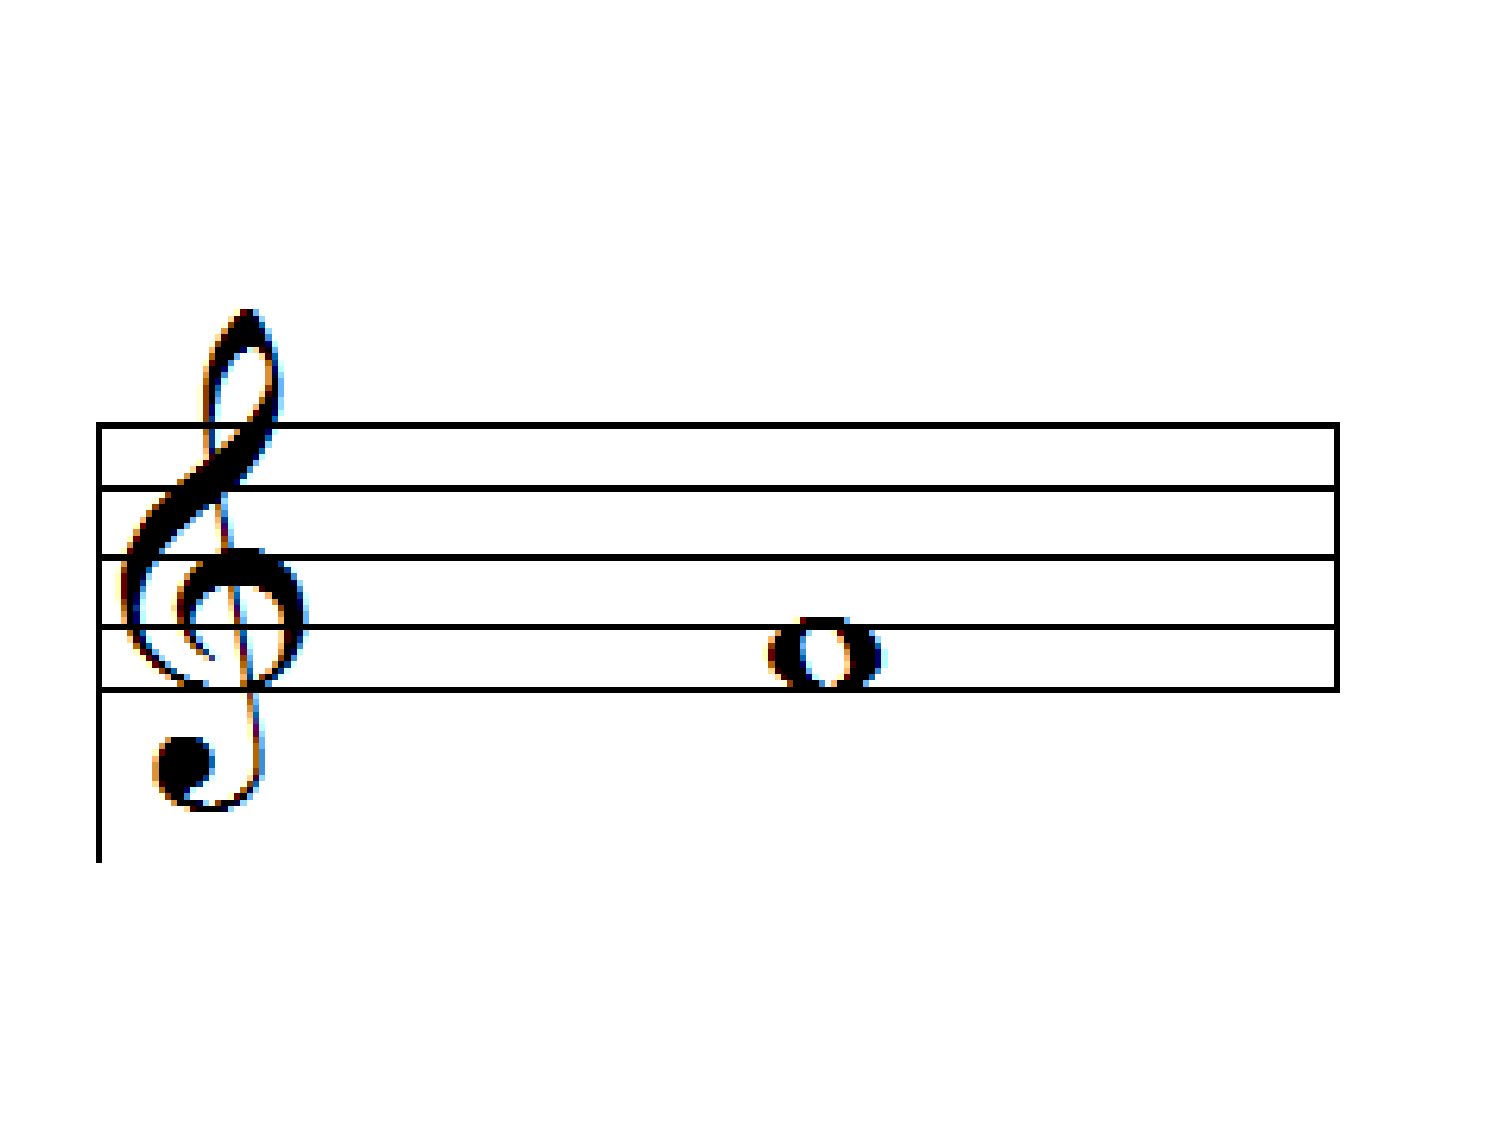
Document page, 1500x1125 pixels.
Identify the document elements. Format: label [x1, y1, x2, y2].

picture [49, 237, 1398, 864]
